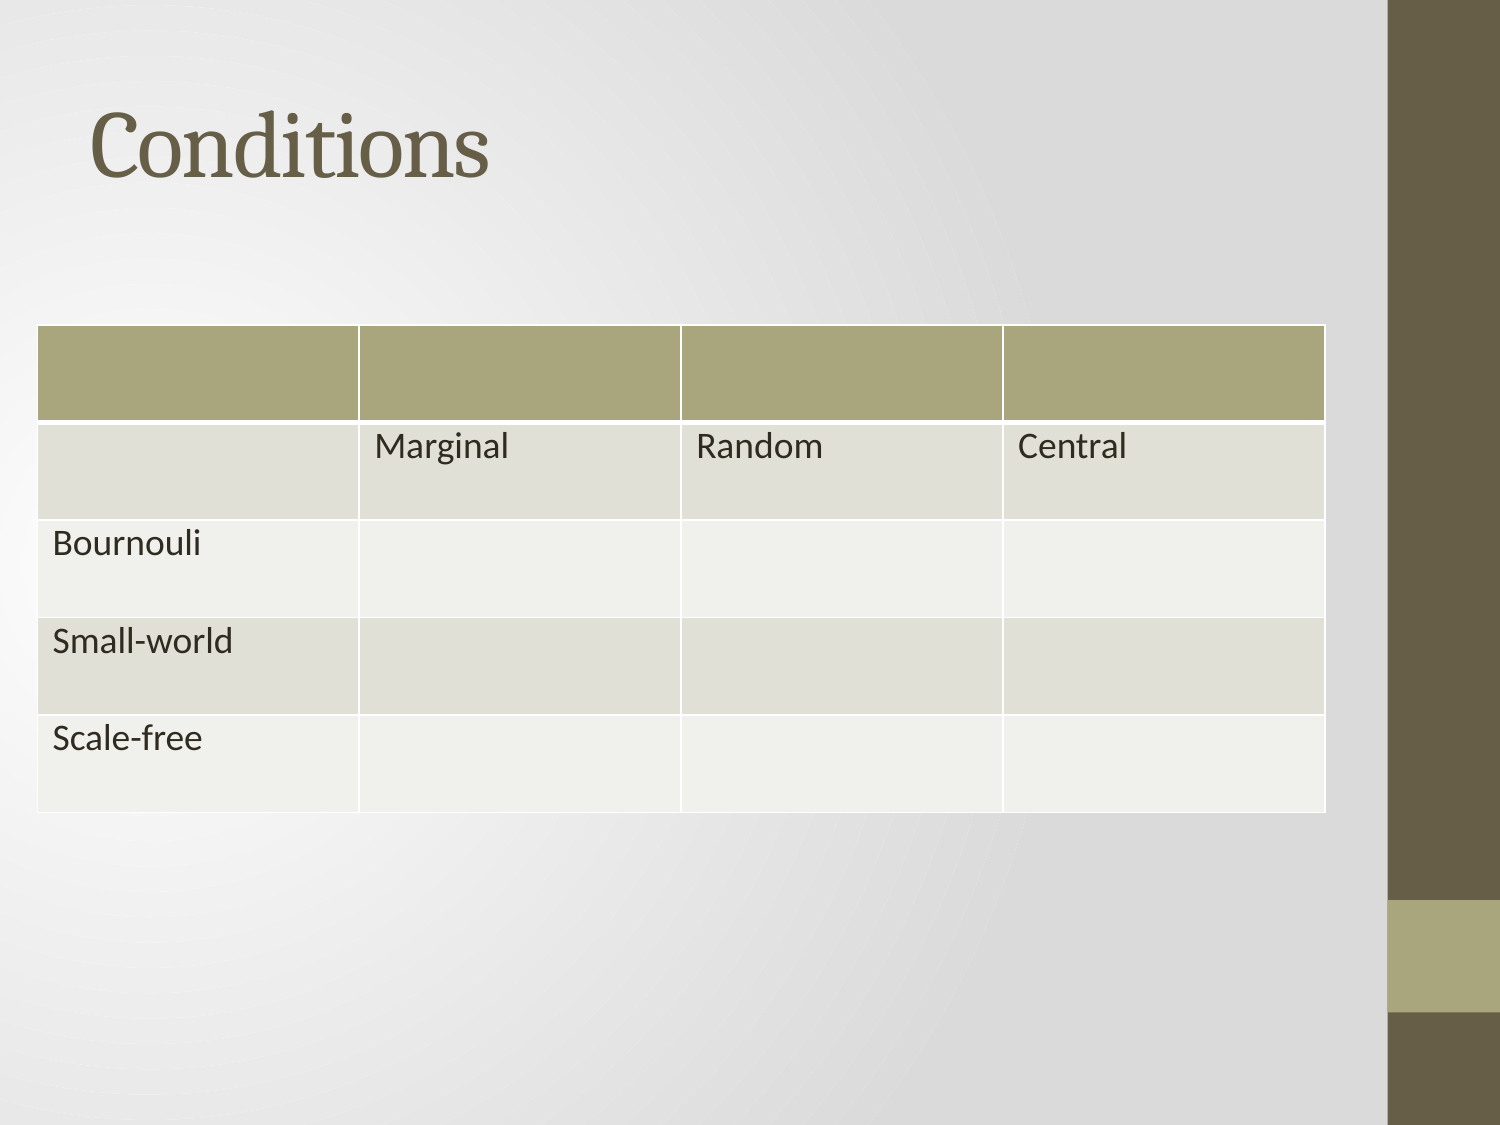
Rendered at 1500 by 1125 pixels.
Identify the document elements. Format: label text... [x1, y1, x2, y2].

table_cell Central [1004, 425, 1324, 519]
table_cell Random [682, 425, 1002, 519]
table_cell [38, 425, 358, 519]
table_cell [360, 521, 680, 617]
table_cell [1004, 618, 1324, 714]
table_header [1004, 326, 1324, 420]
table_cell [1004, 716, 1324, 812]
table_header [38, 326, 358, 420]
table_cell [682, 618, 1002, 714]
table_cell Small-world [38, 618, 358, 714]
title Conditions [75, 45, 1325, 233]
table_cell Marginal [360, 425, 680, 519]
table_cell [682, 716, 1002, 812]
table_cell Scale-free [38, 716, 358, 812]
table_header [360, 326, 680, 420]
table_cell Bournouli [38, 521, 358, 617]
table_cell [360, 716, 680, 812]
table_header [682, 326, 1002, 420]
table_cell [360, 618, 680, 714]
table_cell [1004, 521, 1324, 617]
table_cell [682, 521, 1002, 617]
